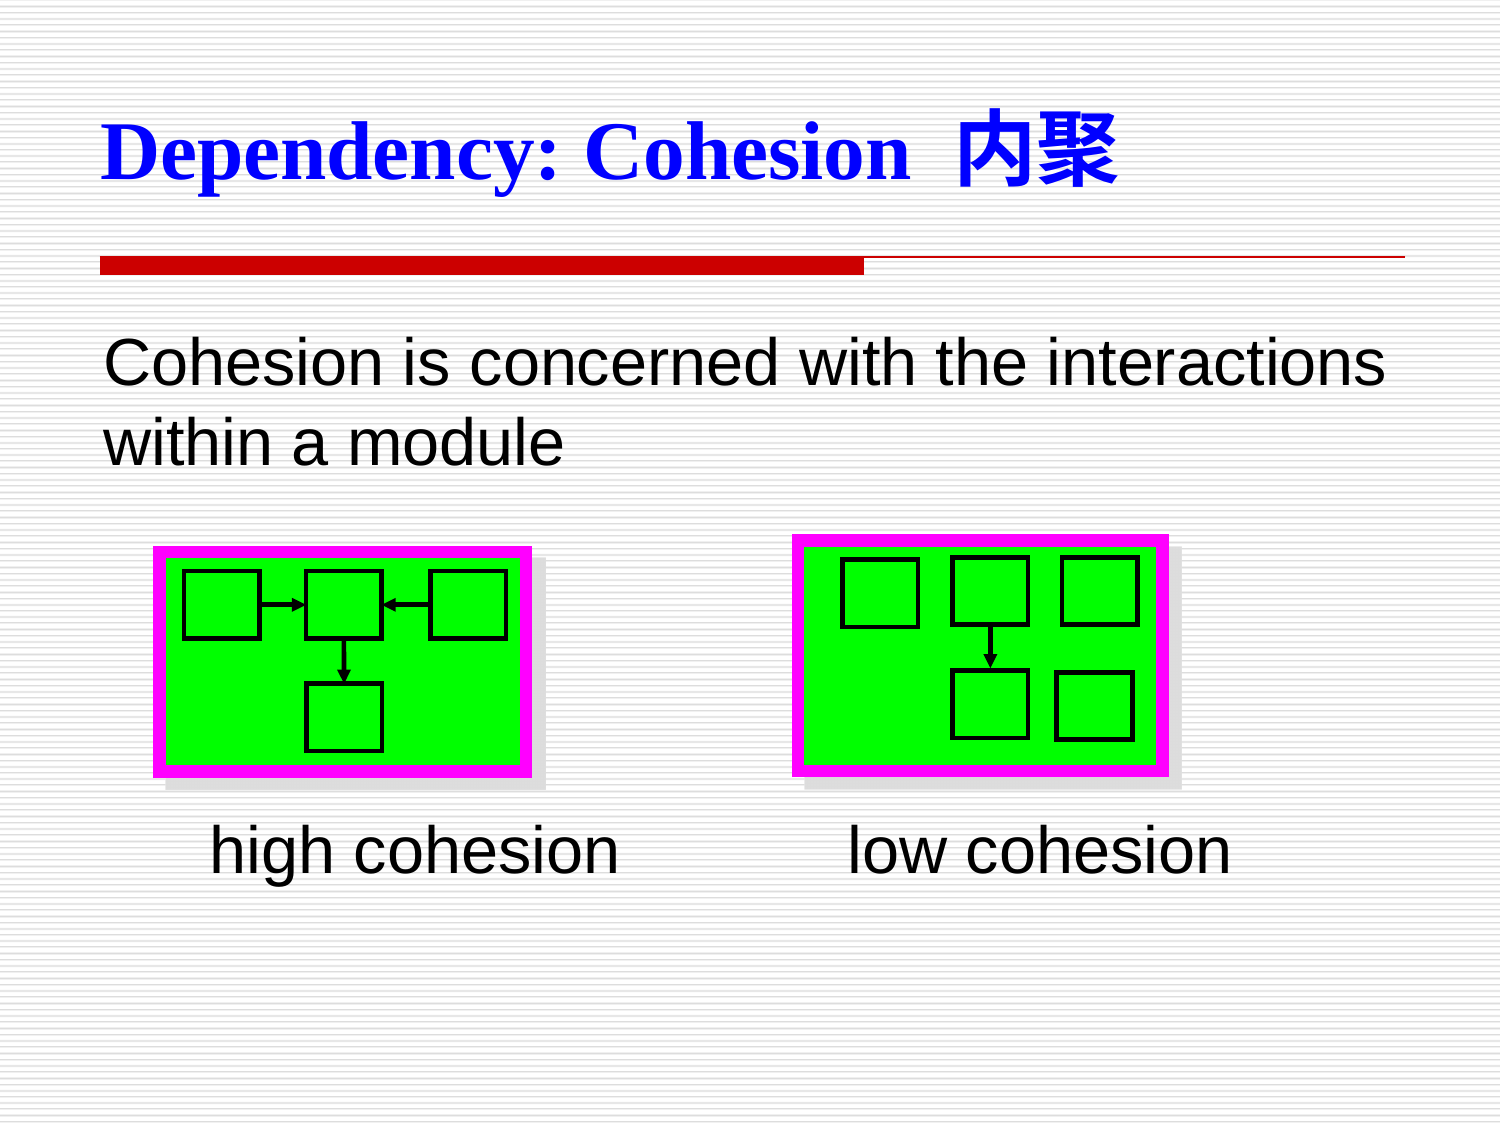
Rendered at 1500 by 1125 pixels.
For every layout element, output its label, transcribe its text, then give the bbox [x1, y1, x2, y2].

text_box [159, 551, 527, 772]
picture [0, 0, 1500, 1125]
text_box Cohesion is concerned with the interactions within a module [88, 311, 1500, 486]
text_box Dependency: Cohesion 内聚 [85, 89, 1385, 203]
text_box high cohesion [194, 799, 636, 895]
text_box low cohesion [832, 799, 1248, 895]
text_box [797, 540, 1163, 772]
